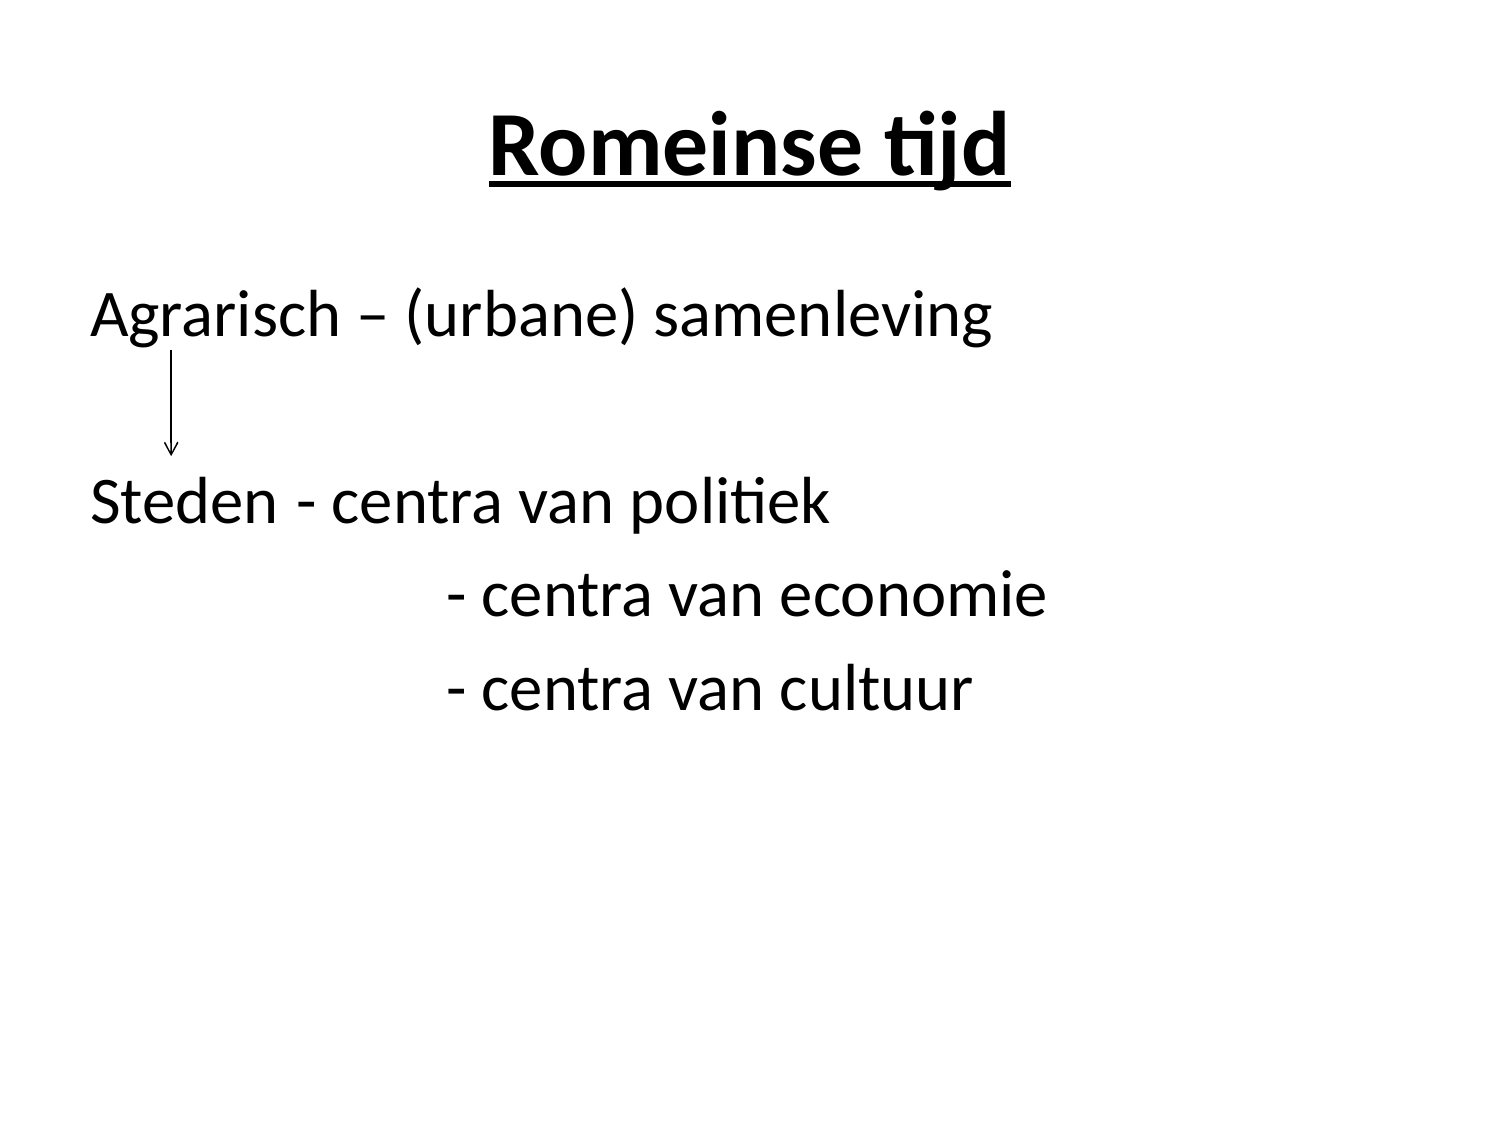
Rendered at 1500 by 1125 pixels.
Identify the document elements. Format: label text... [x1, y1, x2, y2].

list Agrarisch – (urbane) samenleving Steden - centra van politiek - centra van economie - centra van cultuur [75, 262, 1425, 1005]
title Romeinse tijd [75, 45, 1425, 233]
